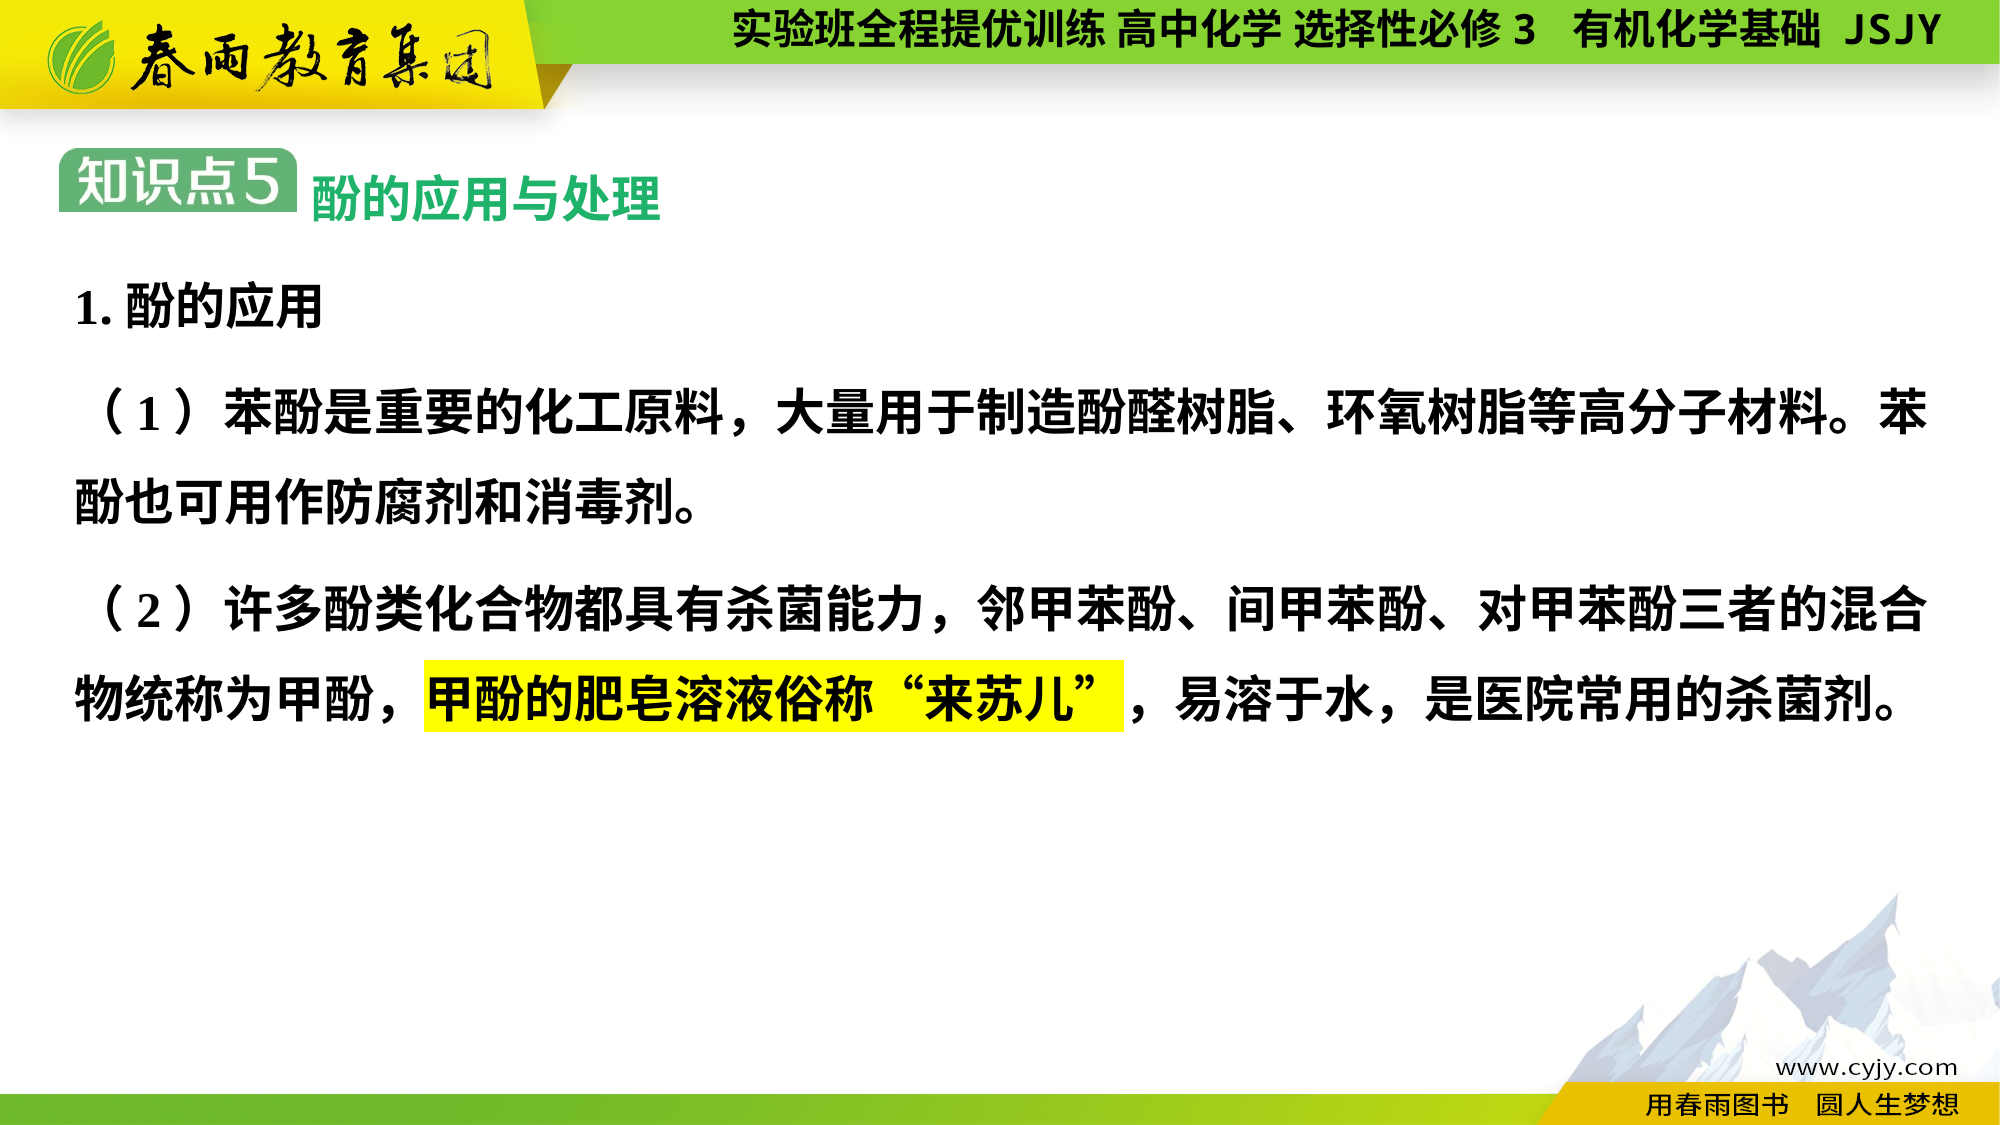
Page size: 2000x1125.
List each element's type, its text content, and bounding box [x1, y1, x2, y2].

picture [0, 0, 2000, 1125]
list 酚的应用与处理 1.酚的应用 （1）苯酚是重要的化工原料，大量用于制造酚醛树脂、环氧树脂等高分子材料。苯酚也可用作防腐剂和消毒剂。 （2）许多酚类化合物都具有杀菌能力，邻甲苯酚、间甲苯酚、对甲苯酚三者的混合物统称为甲酚，甲酚的肥皂溶液俗称“来苏儿”，易溶于水，是医院常用的杀菌剂。 [59, 130, 1944, 821]
